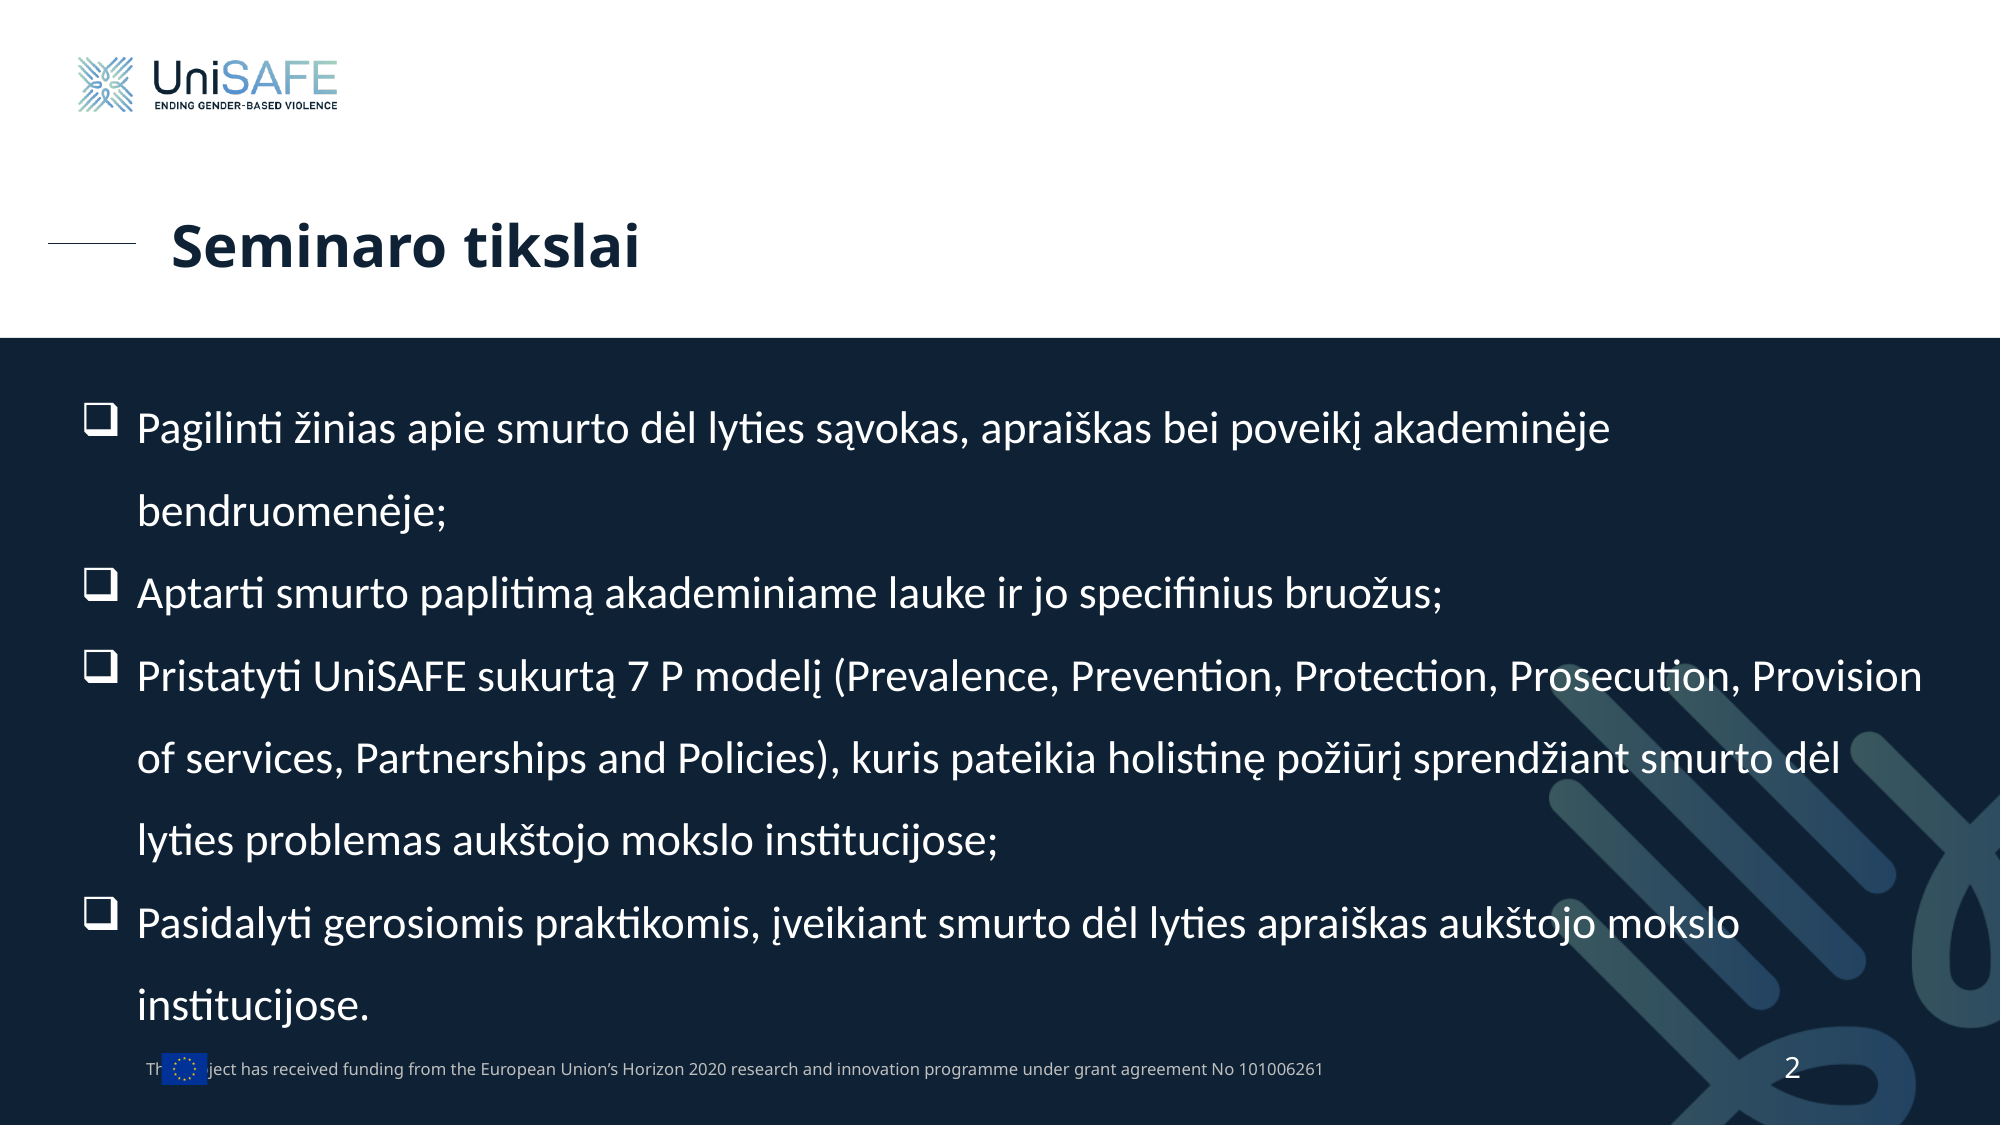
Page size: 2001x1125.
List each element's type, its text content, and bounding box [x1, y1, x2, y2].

title Seminaro tikslai [171, 185, 1827, 313]
picture [78, 57, 337, 112]
text_box Pagilinti žinias apie smurto dėl lyties sąvokas, apraiškas bei poveikį akademinėje bendruomenėje; Aptarti smurto paplitimą akademiniame lauke ir jo specifinius bruožus; Pristatyti UniSAFE sukurtą 7 P modelį (Prevalence, Prevention, Protection, Prosecution, Provision of services, Partnerships and Policies), kuris pateikia holistinę požiūrį sprendžiant smurto dėl lyties problemas aukštojo mokslo institucijose; Pasidalyti gerosiomis praktikomis, įveikiant smurto dėl lyties apraiškas aukštojo mokslo institucijose. [80, 362, 1933, 1038]
